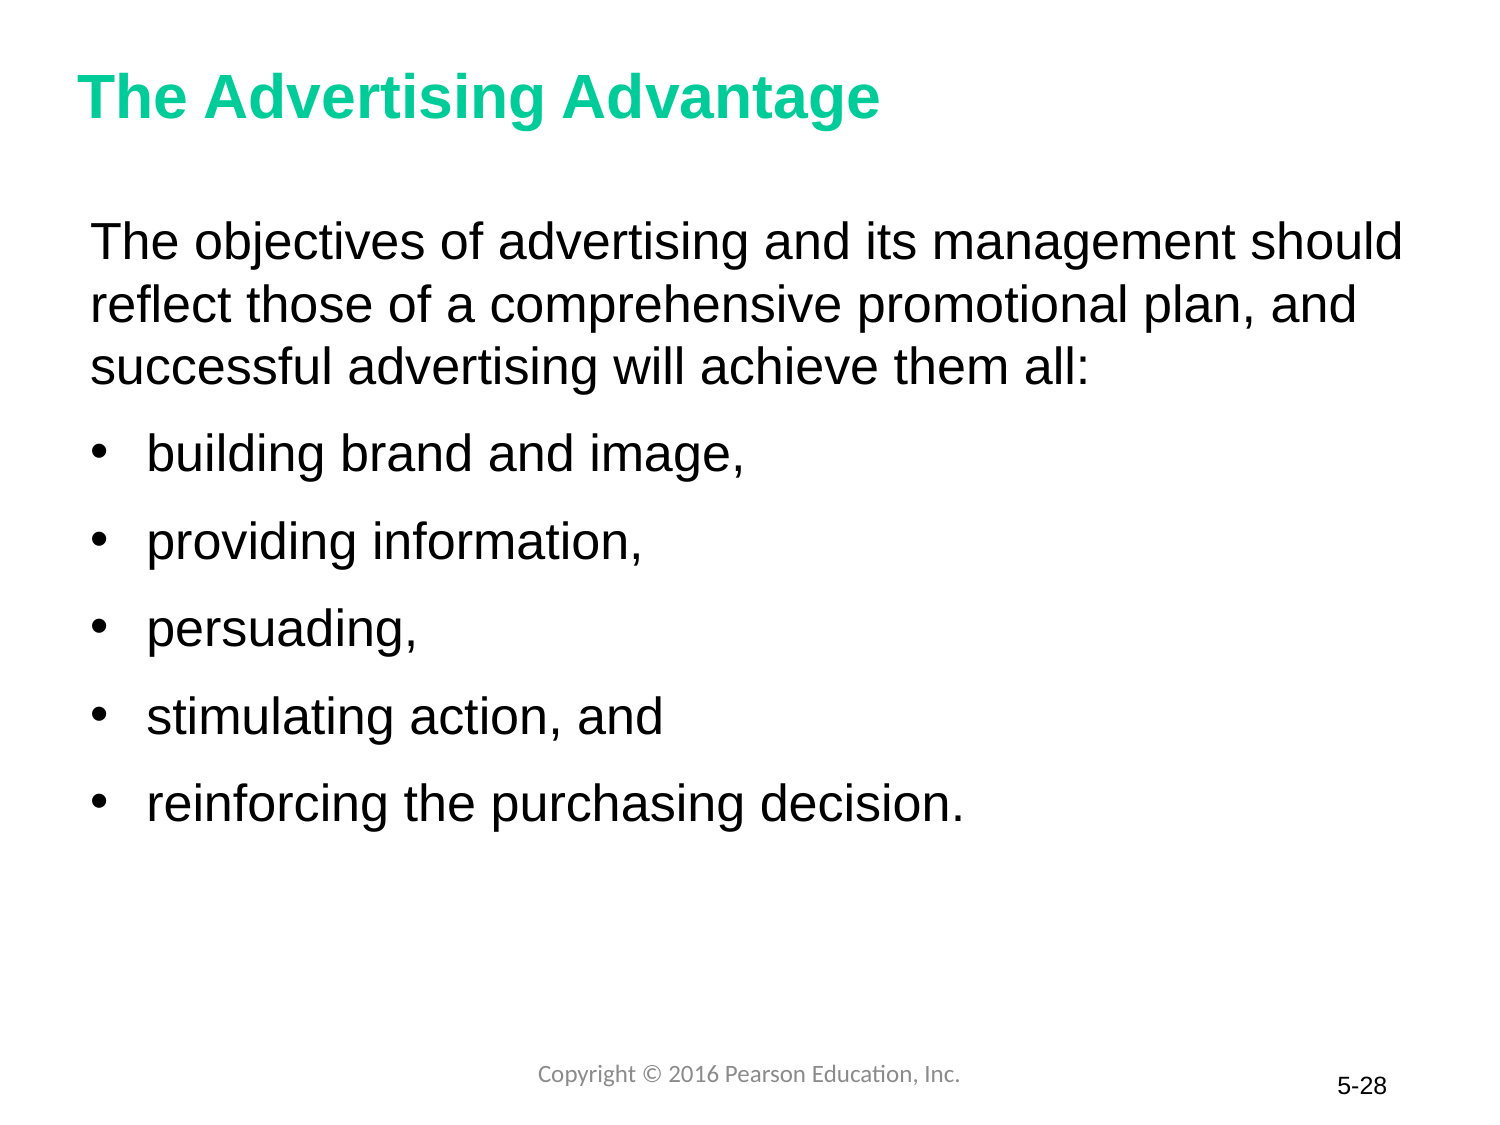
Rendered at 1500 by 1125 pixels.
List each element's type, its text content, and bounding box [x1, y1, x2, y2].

list The objectives of advertising and its management should reflect those of a comprehensive promotional plan, and successful advertising will achieve them all: building brand and image, providing information, persuading, stimulating action, and reinforcing the purchasing decision. [75, 200, 1425, 943]
title The Advertising Advantage [62, 0, 1413, 188]
footer Copyright © 2016 Pearson Education, Inc. [512, 1042, 988, 1103]
